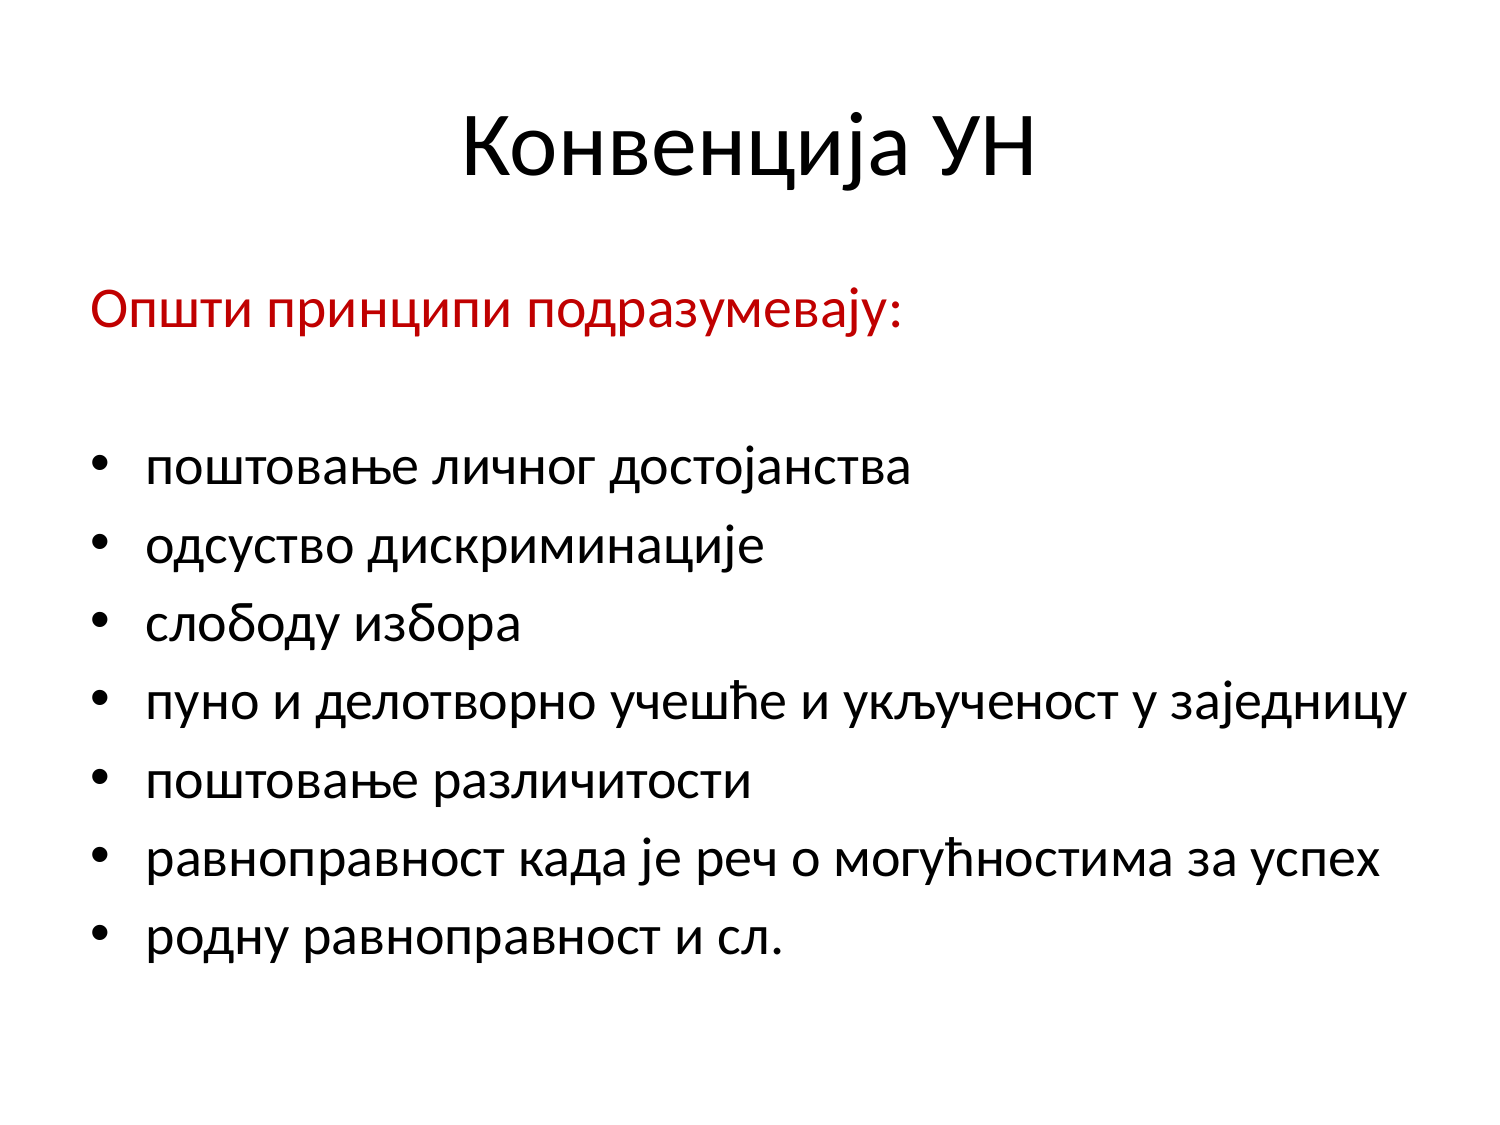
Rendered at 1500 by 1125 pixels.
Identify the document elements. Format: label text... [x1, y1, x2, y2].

title Конвенција УН [75, 45, 1425, 233]
list Општи принципи подразумевају: поштовање личног достојанства одсуство дискриминације слободу избора пуно и делотворно учешће и укљученост у заједницу поштовање различитости равноправност када је реч о могућностима за успех родну равноправност и сл. [75, 262, 1425, 1005]
